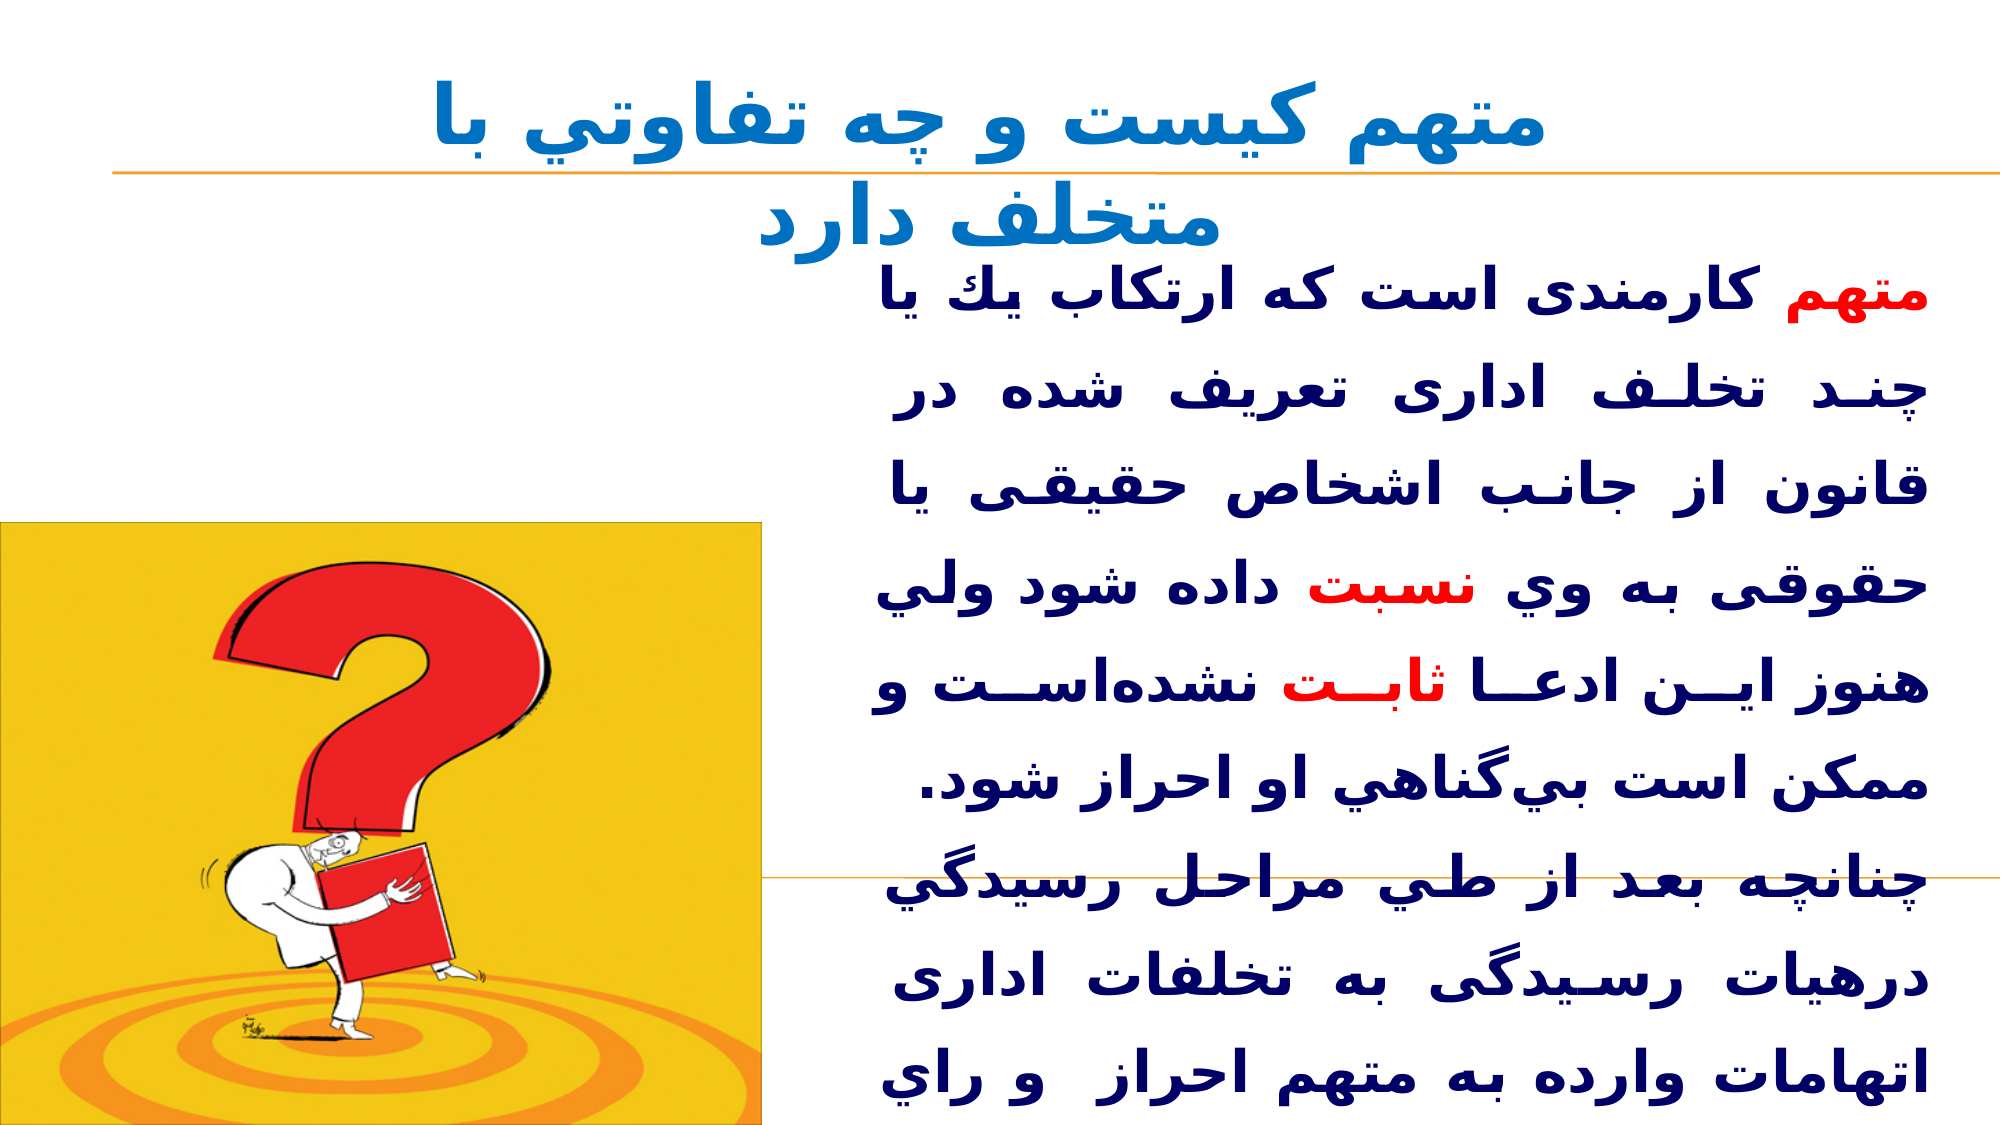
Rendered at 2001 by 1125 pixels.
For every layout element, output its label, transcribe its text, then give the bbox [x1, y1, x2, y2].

text_box متهم کارمندی است كه ارتكاب يك يا چند تخلف اداری تعریف شده در قانون از جانب اشخاص حقیقی یا حقوقی به وي نسبت داده شود ولي هنوز اين ادعا ثابت نشده‌است و ممكن است بي‌گناهي او احراز شود. چنانچه بعد از طي مراحل رسيدگي درهیات رسیدگی به تخلفات اداری اتهامات وارده به متهم احراز و راي صادره قطعي باشد به شخص مرتكب متخلف مي گويند [859, 215, 1947, 1125]
text_box متهم كيست و چه تفاوتي با متخلف دارد [255, 42, 1727, 281]
picture [0, 522, 762, 1125]
